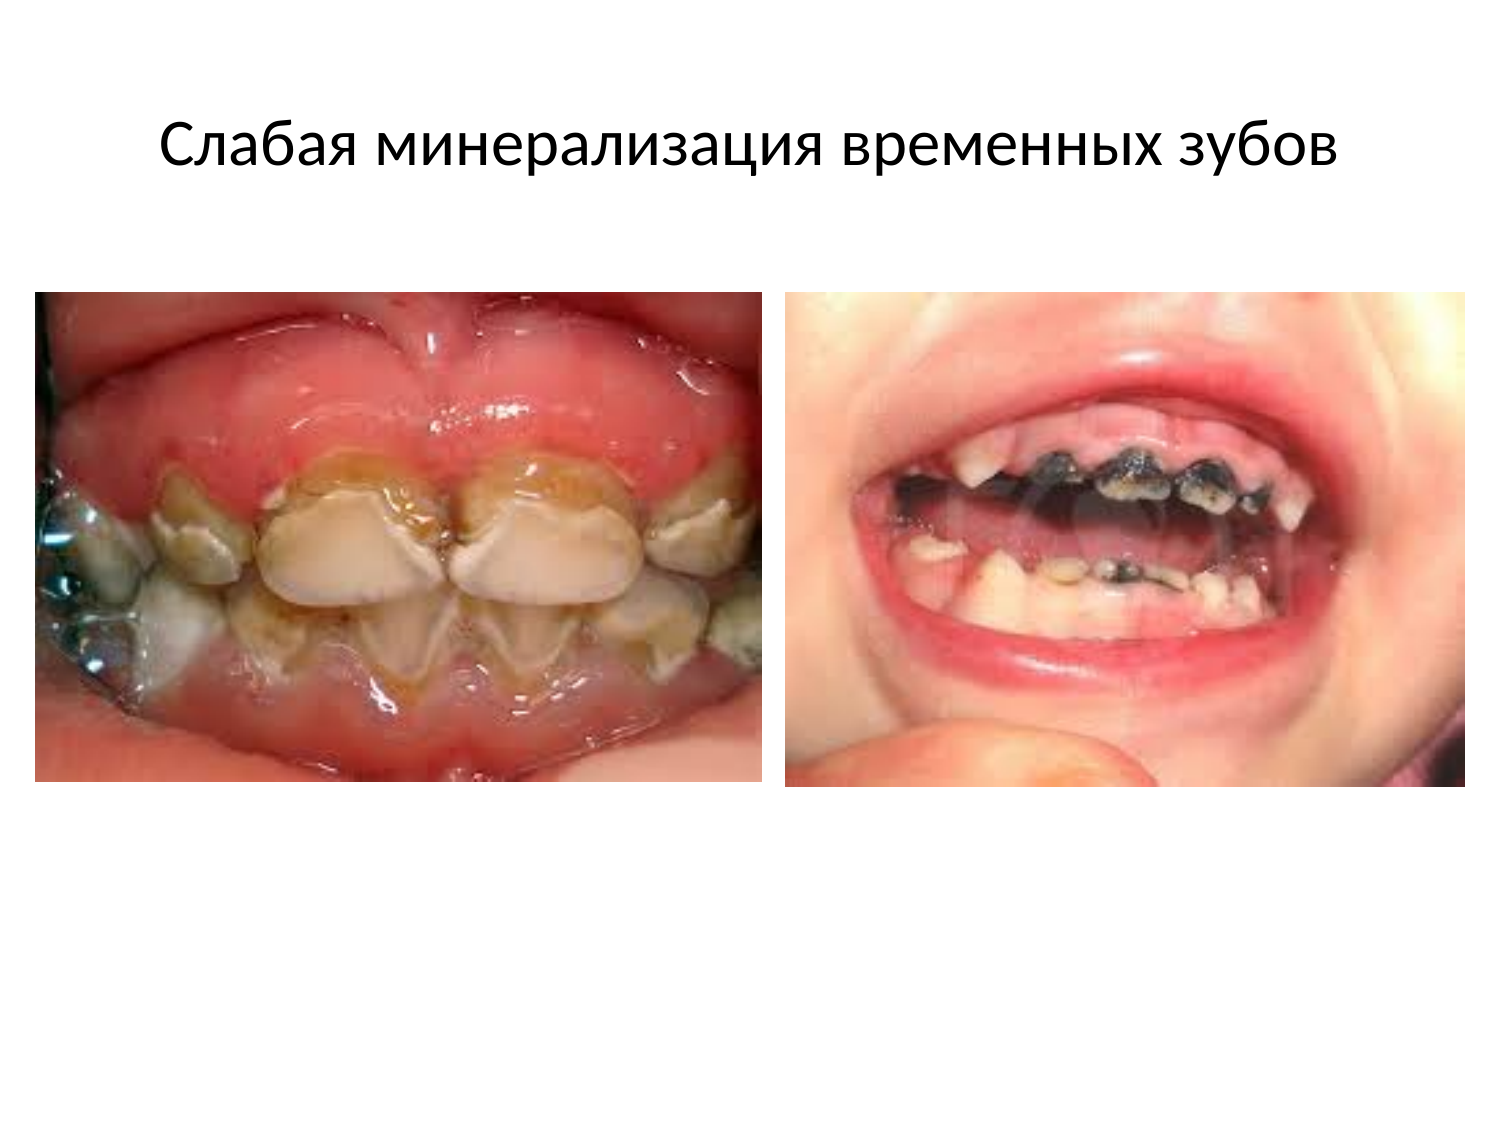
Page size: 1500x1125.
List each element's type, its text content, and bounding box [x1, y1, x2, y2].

title Слабая минерализация временных зубов [74, 44, 1426, 233]
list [784, 292, 1466, 787]
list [34, 292, 762, 782]
